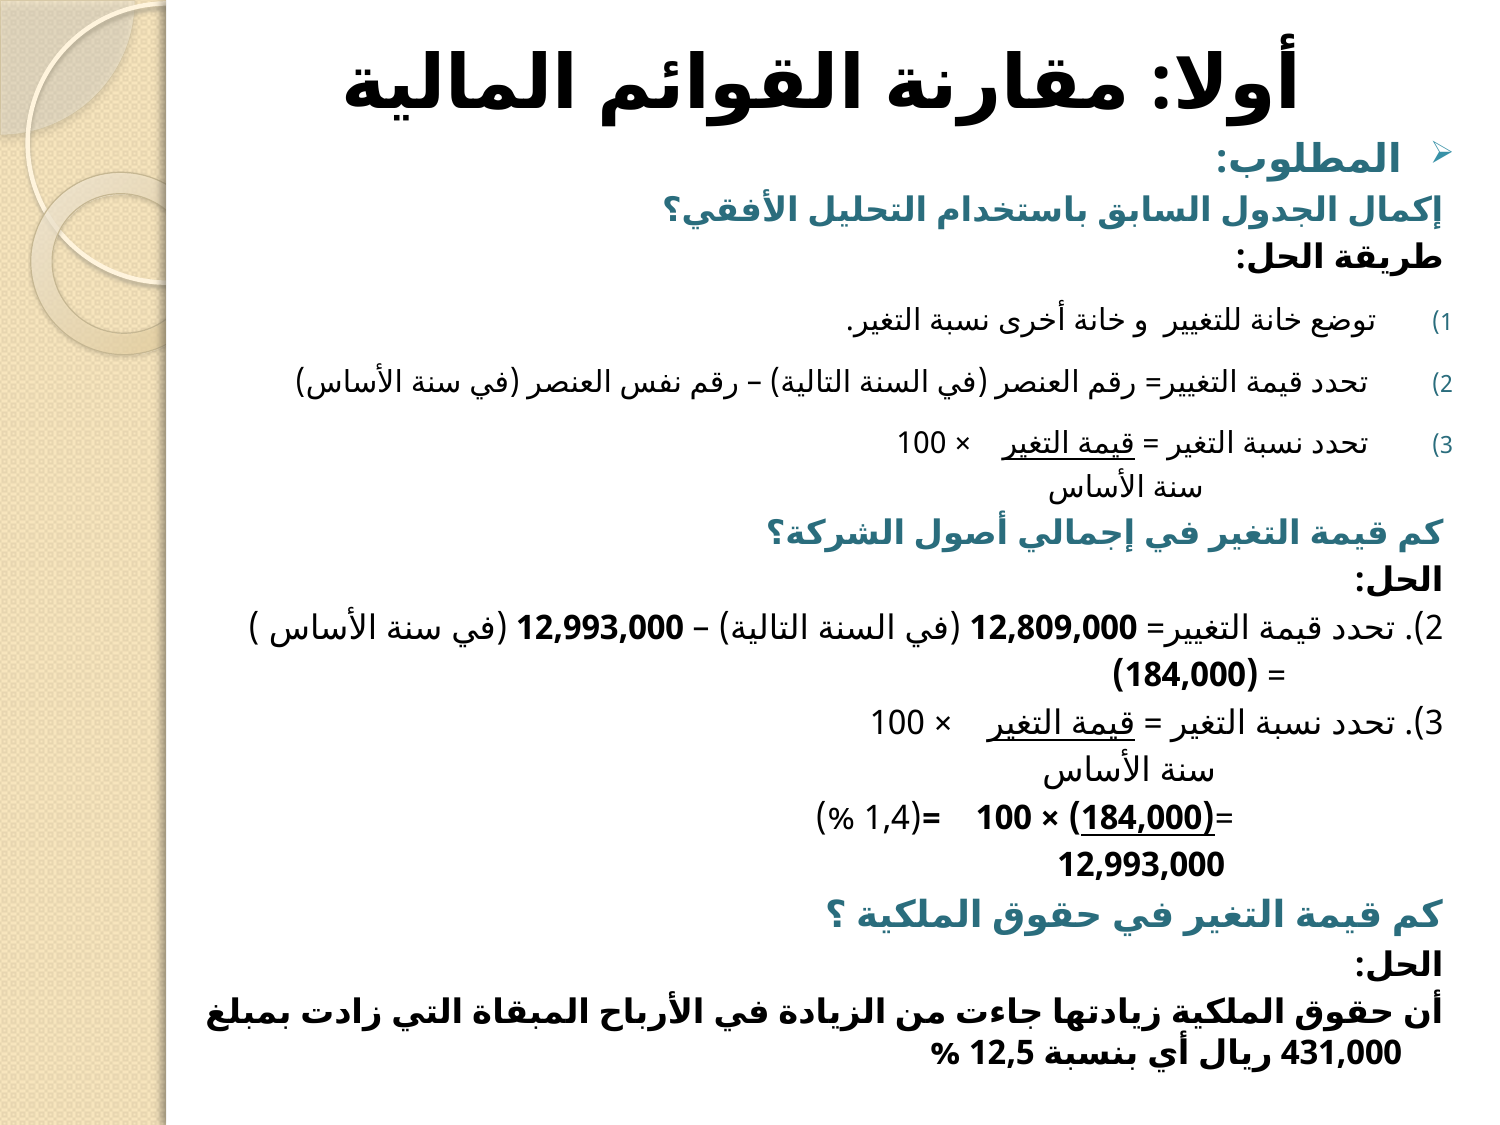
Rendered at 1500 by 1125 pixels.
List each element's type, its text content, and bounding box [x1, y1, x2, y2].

list المطلوب: إكمال الجدول السابق باستخدام التحليل الأفقي؟ طريقة الحل: توضع خانة للتغيير و خانة أخرى نسبة التغير. تحدد قيمة التغيير= رقم العنصر (في السنة التالية) – رقم نفس العنصر (في سنة الأساس) تحدد نسبة التغير = قيمة التغير × 100 سنة الأساس كم قيمة التغير في إجمالي أصول الشركة؟ الحل: 2). تحدد قيمة التغيير= 12,809,000 (في السنة التالية) – 12,993,000 (في سنة الأساس ) = (184,000) 3). تحدد نسبة التغير = قيمة التغير × 100 سنة الأساس =(184,000) × 100 =(1,4 %) 12,993,000 كم قيمة التغير في حقوق الملكية ؟ الحل: أن حقوق الملكية زيادتها جاءت من الزيادة في الأرباح المبقاة التي زادت بمبلغ 431,000 ريال أي بنسبة 12,5 % [171, 125, 1471, 1094]
title أولا: مقارنة القوائم المالية [206, 30, 1437, 125]
